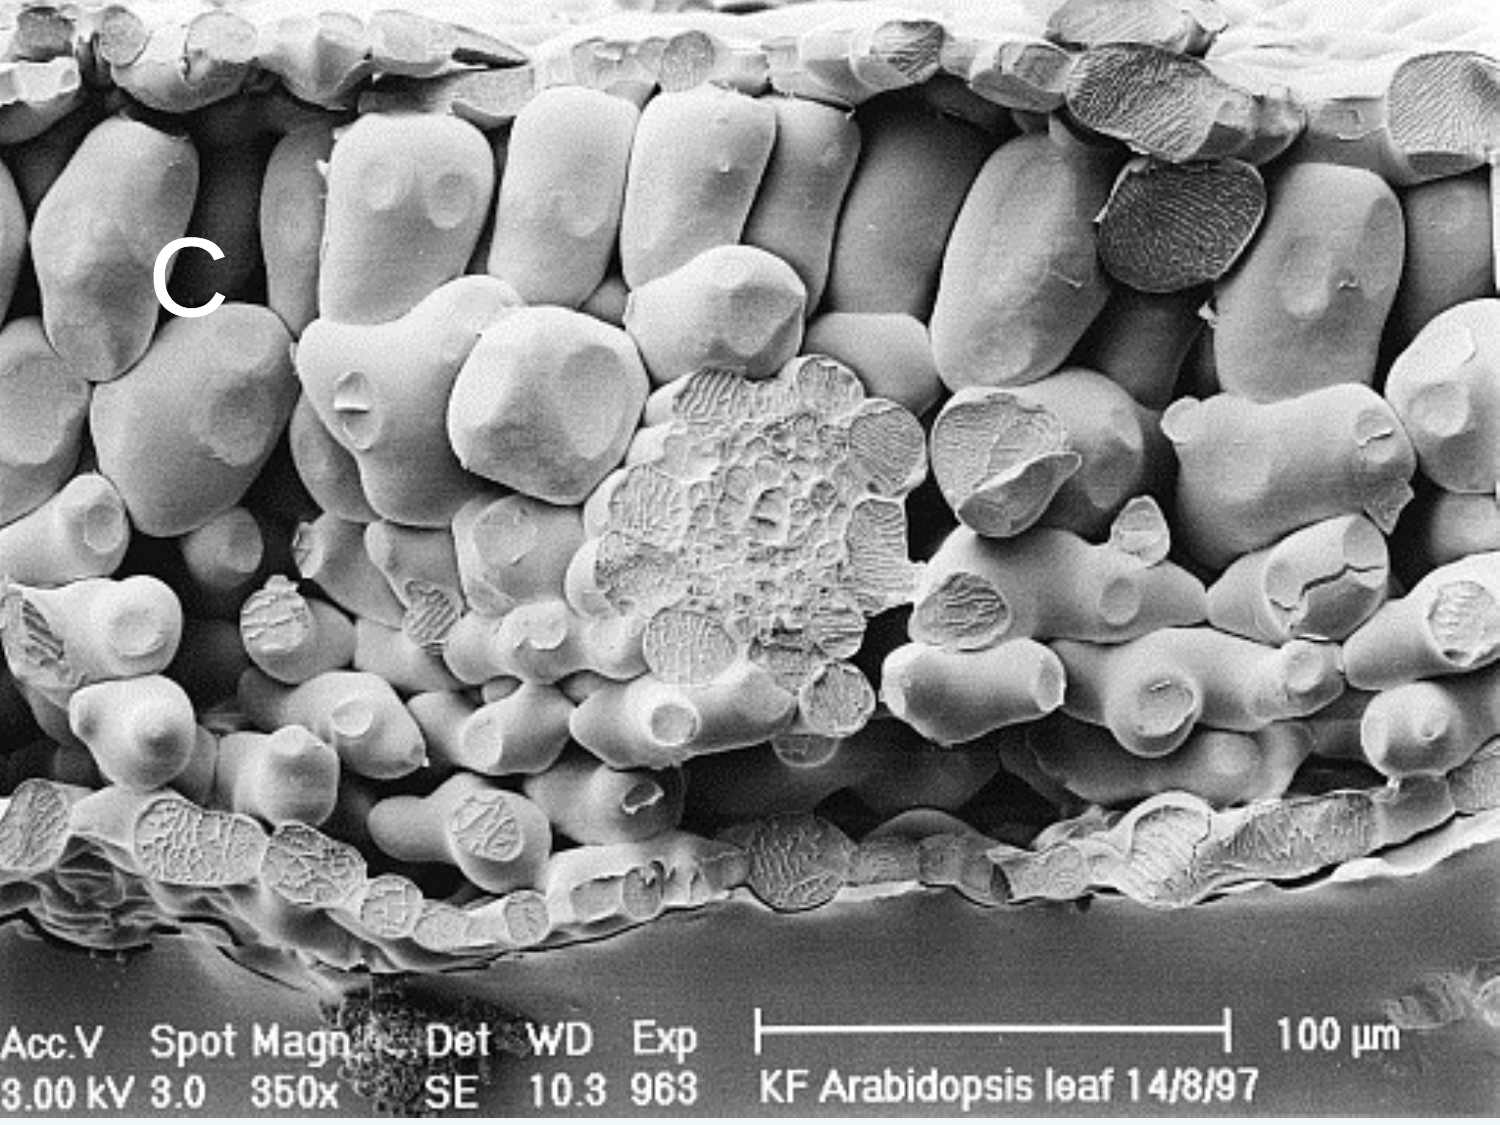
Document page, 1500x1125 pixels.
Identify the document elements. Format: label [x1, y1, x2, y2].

list [0, 0, 1500, 1118]
